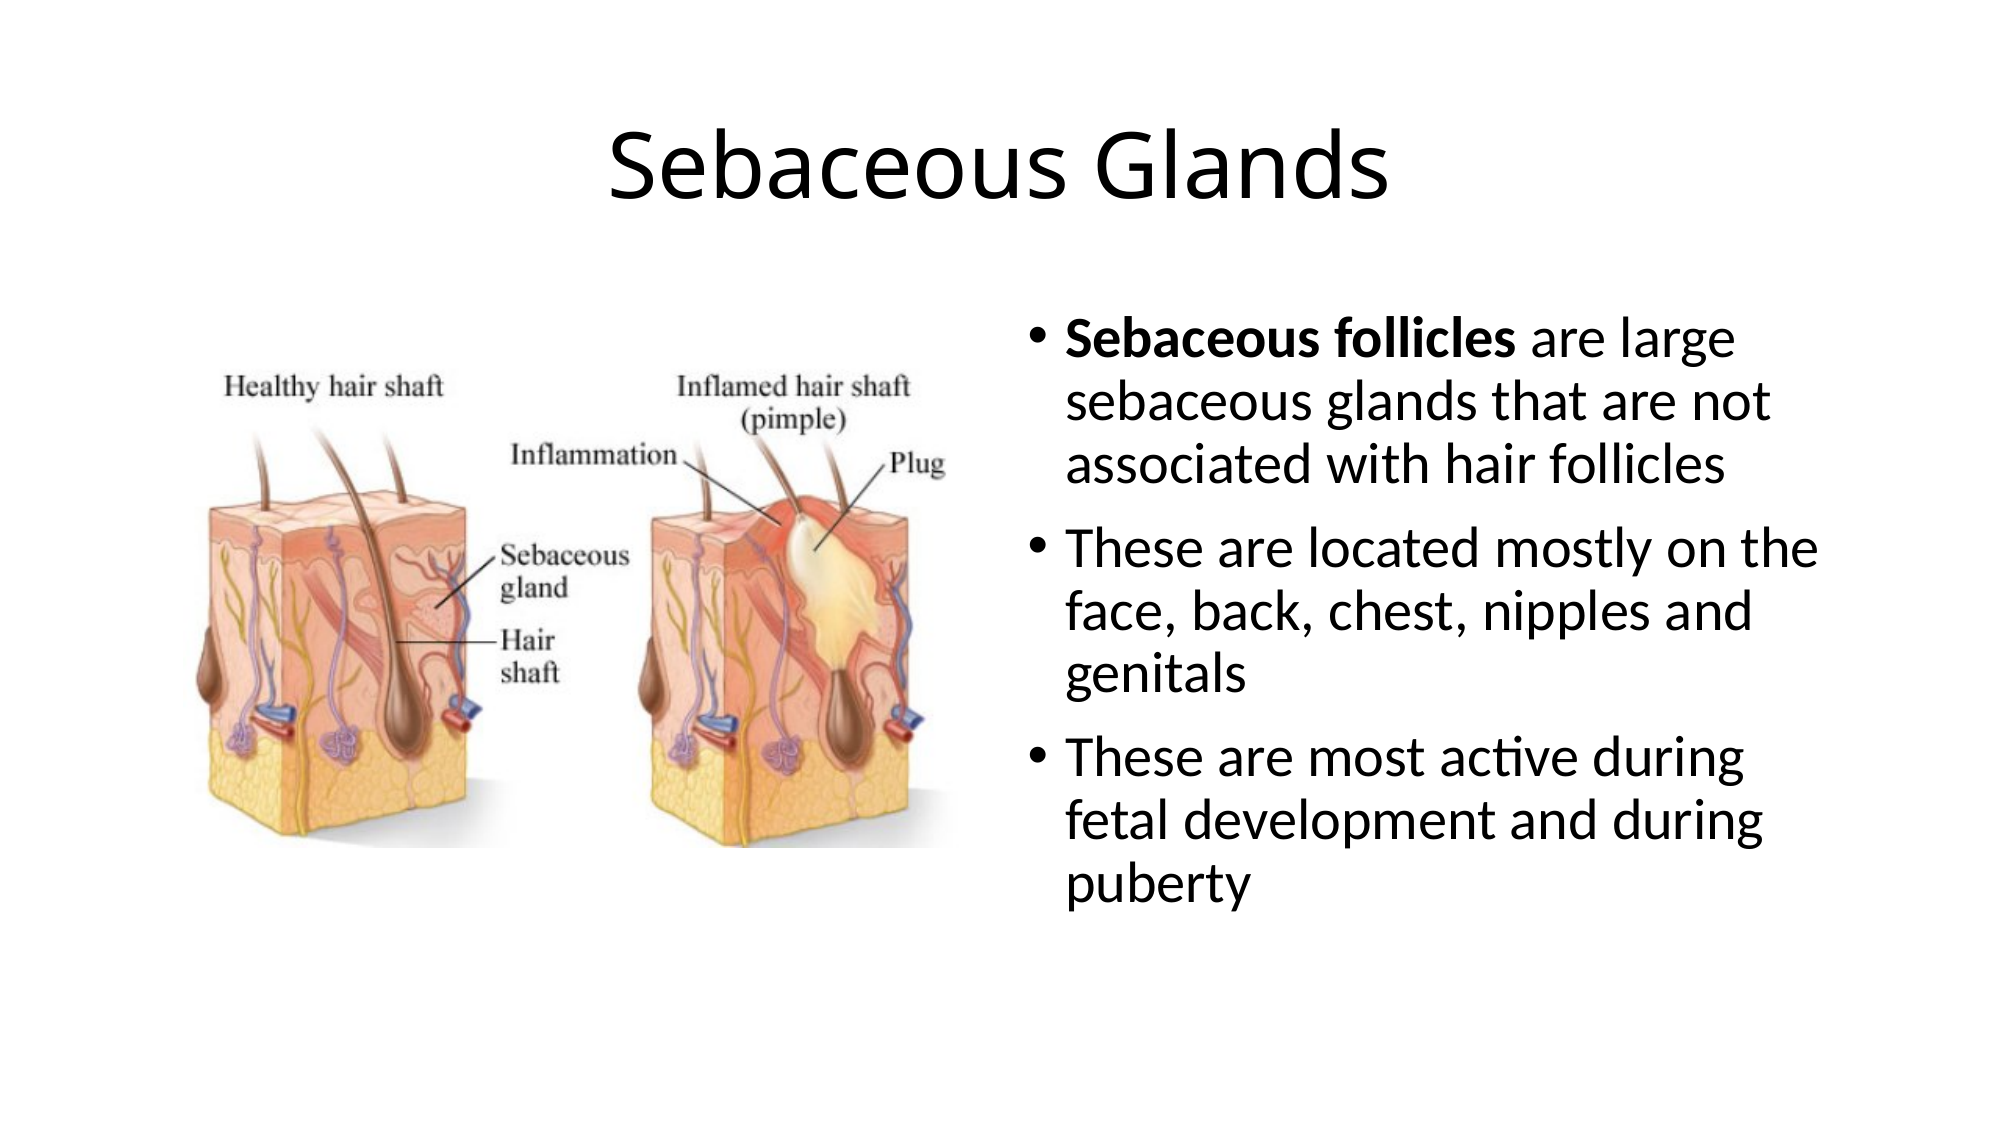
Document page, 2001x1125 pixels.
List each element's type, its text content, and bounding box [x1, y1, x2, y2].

list Sebaceous follicles are large sebaceous glands that are not associated with hair follicles These are located mostly on the face, back, chest, nipples and genitals These are most active during fetal development and during puberty [1012, 299, 1863, 1014]
title Sebaceous Glands [137, 59, 1863, 278]
picture [183, 357, 968, 848]
